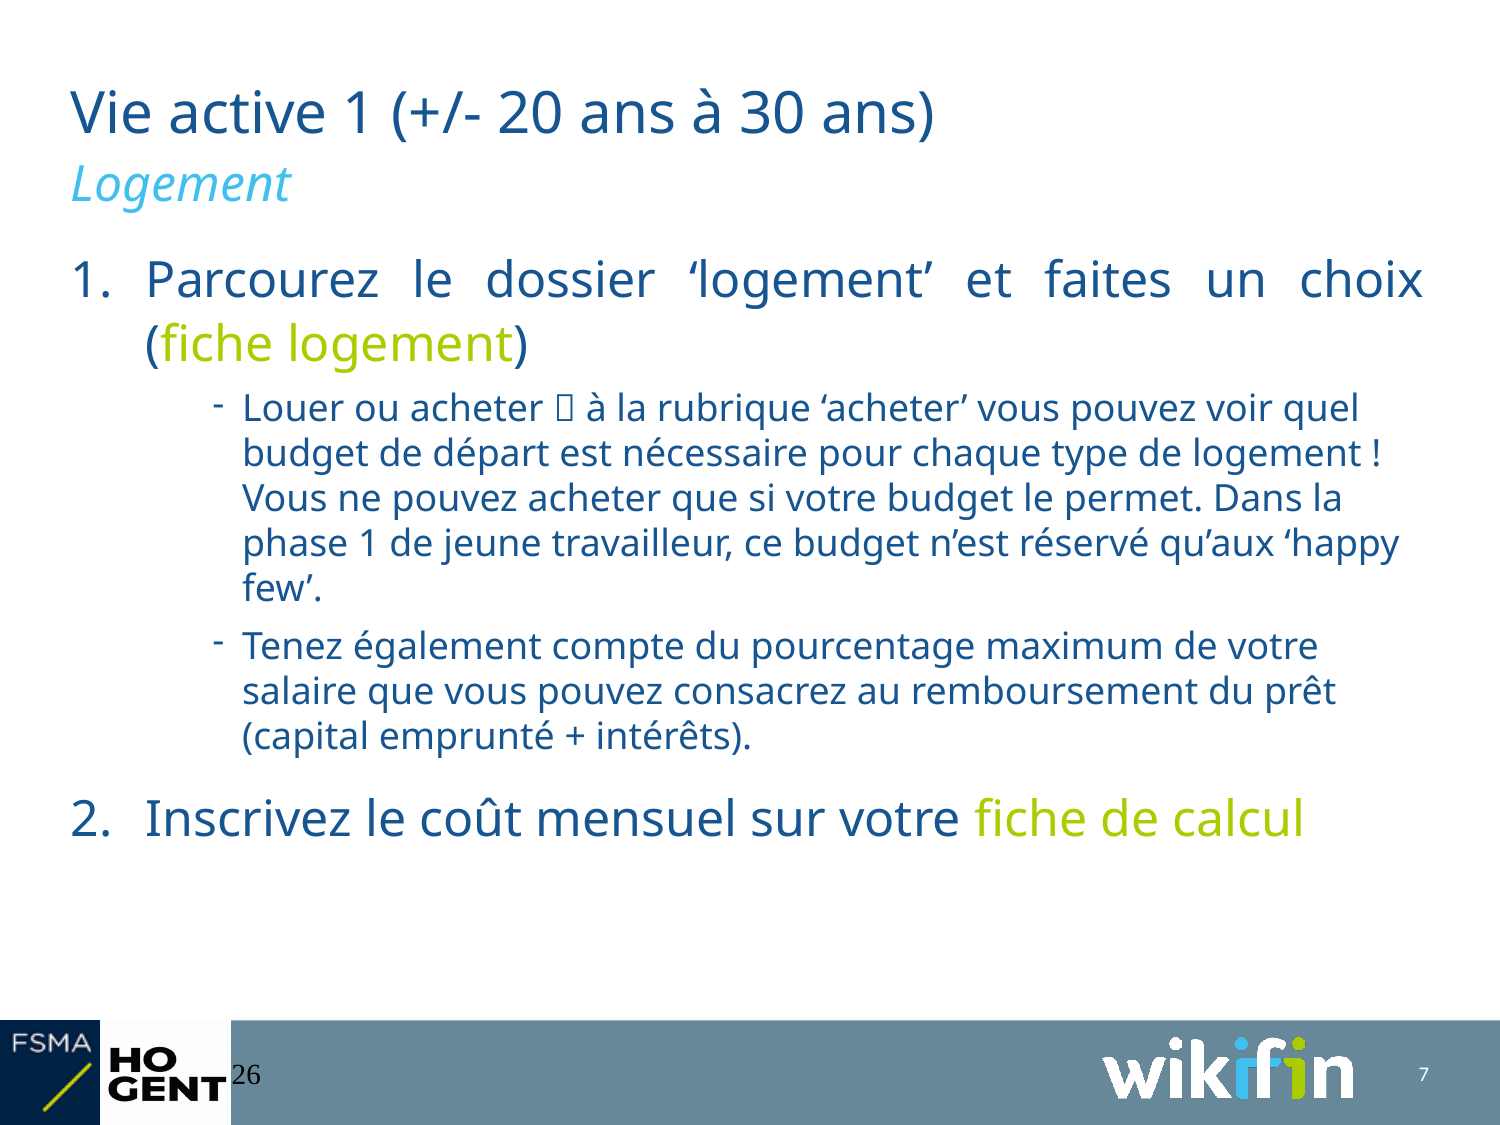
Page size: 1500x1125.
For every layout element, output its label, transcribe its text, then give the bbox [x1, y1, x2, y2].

list Parcourez le dossier ‘logement’ et faites un choix (fiche logement) Louer ou acheter  à la rubrique ‘acheter’ vous pouvez voir quel budget de départ est nécessaire pour chaque type de logement ! Vous ne pouvez acheter que si votre budget le permet. Dans la phase 1 de jeune travailleur, ce budget n’est réservé qu’aux ‘happy few’. Tenez également compte du pourcentage maximum de votre salaire que vous pouvez consacrez au remboursement du prêt (capital emprunté + intérêts). Inscrivez le coût mensuel sur votre fiche de calcul [70, 243, 1425, 954]
picture [1102, 1037, 1353, 1099]
picture [0, 1020, 231, 1125]
title Vie active 1 (+/- 20 ans à 30 ans) Logement [70, 78, 1425, 220]
slide_number 7 [1355, 1020, 1430, 1125]
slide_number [231, 1020, 396, 1125]
text_box [310, 572, 1185, 844]
